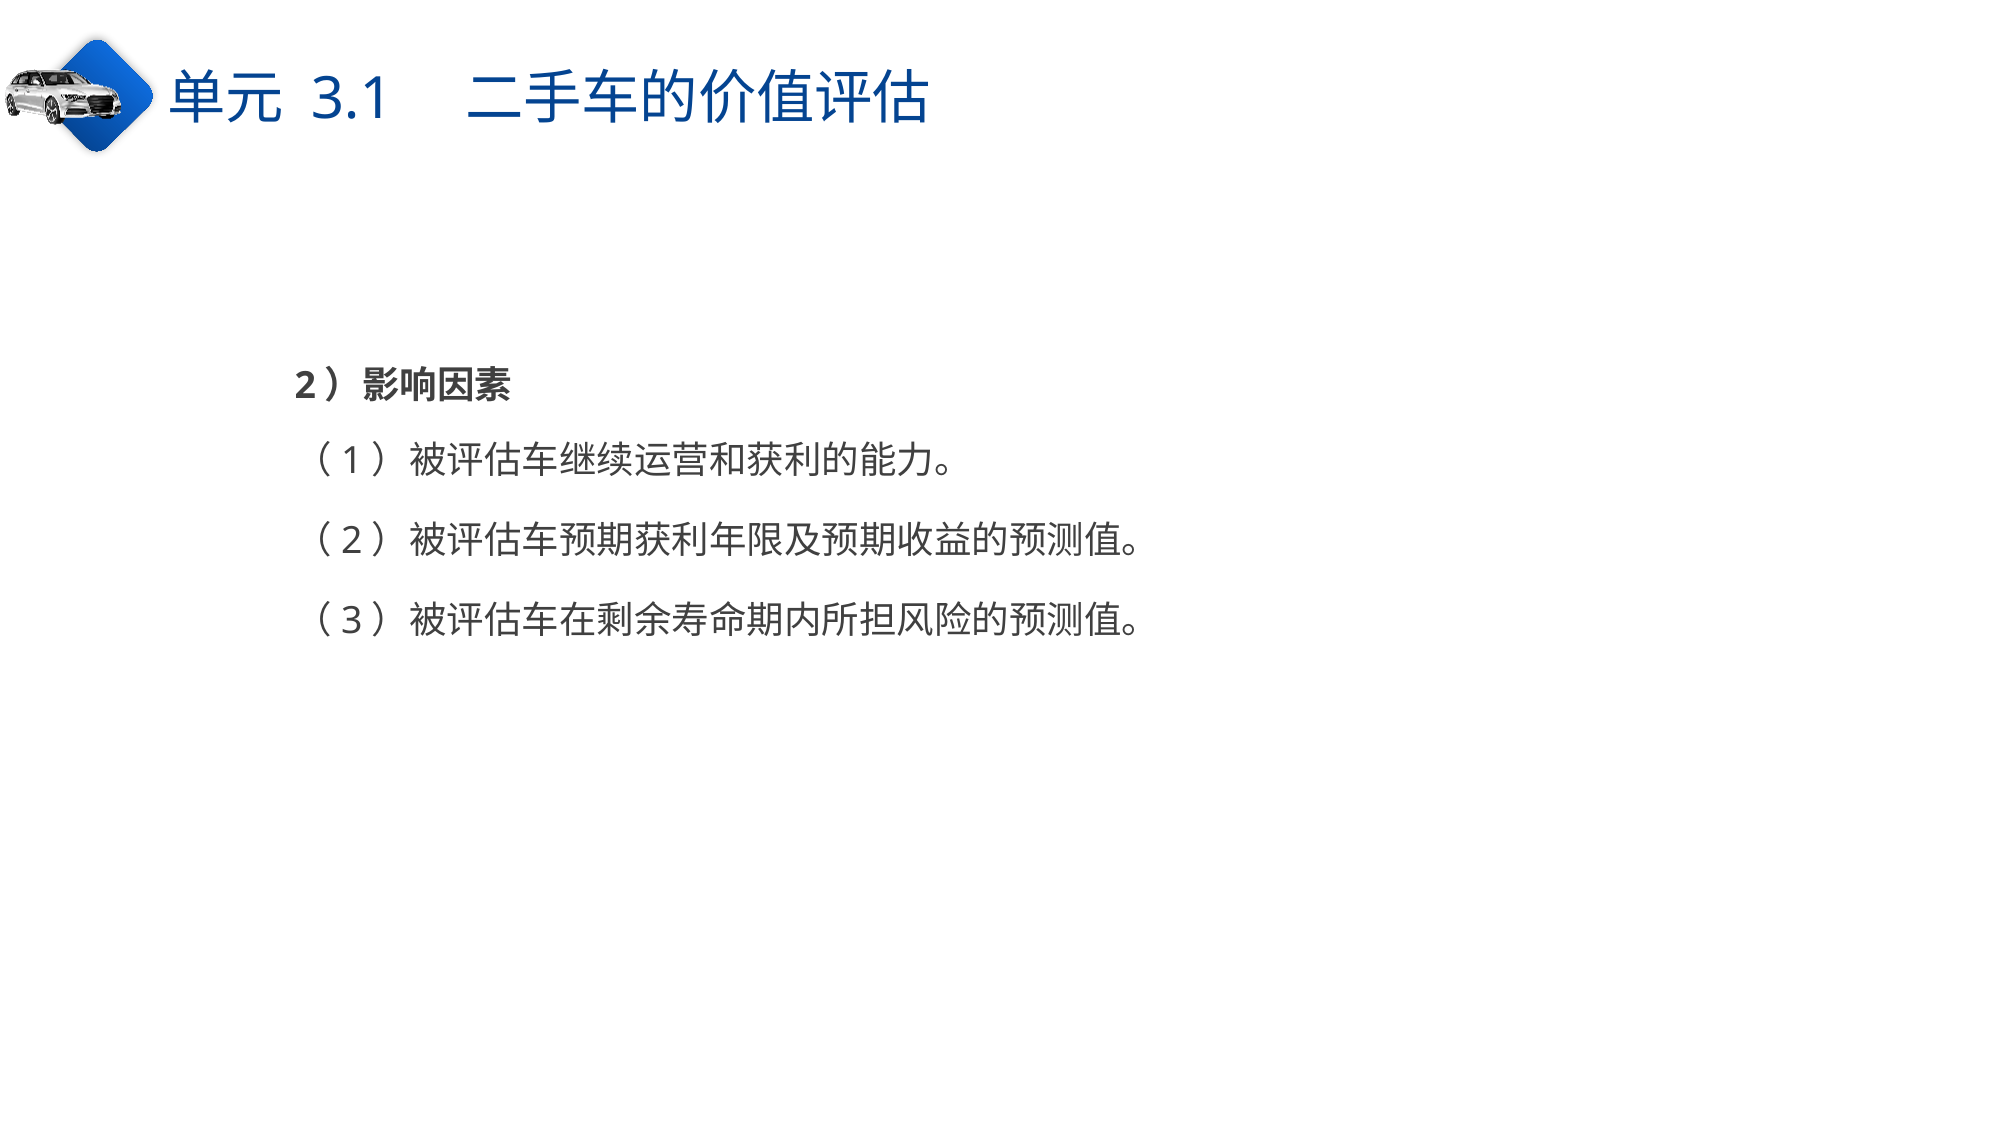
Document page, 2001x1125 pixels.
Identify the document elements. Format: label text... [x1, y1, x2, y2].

text_box 2）影响因素 [204, 330, 1000, 413]
text_box （1）被评估车继续运营和获利的能力。 （2）被评估车预期获利年限及预期收益的预测值。 （3）被评估车在剩余寿命期内所担风险的预测值。 [204, 405, 1800, 648]
picture [0, 31, 125, 157]
text_box 单元 3.1 二手车的价值评估 [152, 52, 946, 138]
